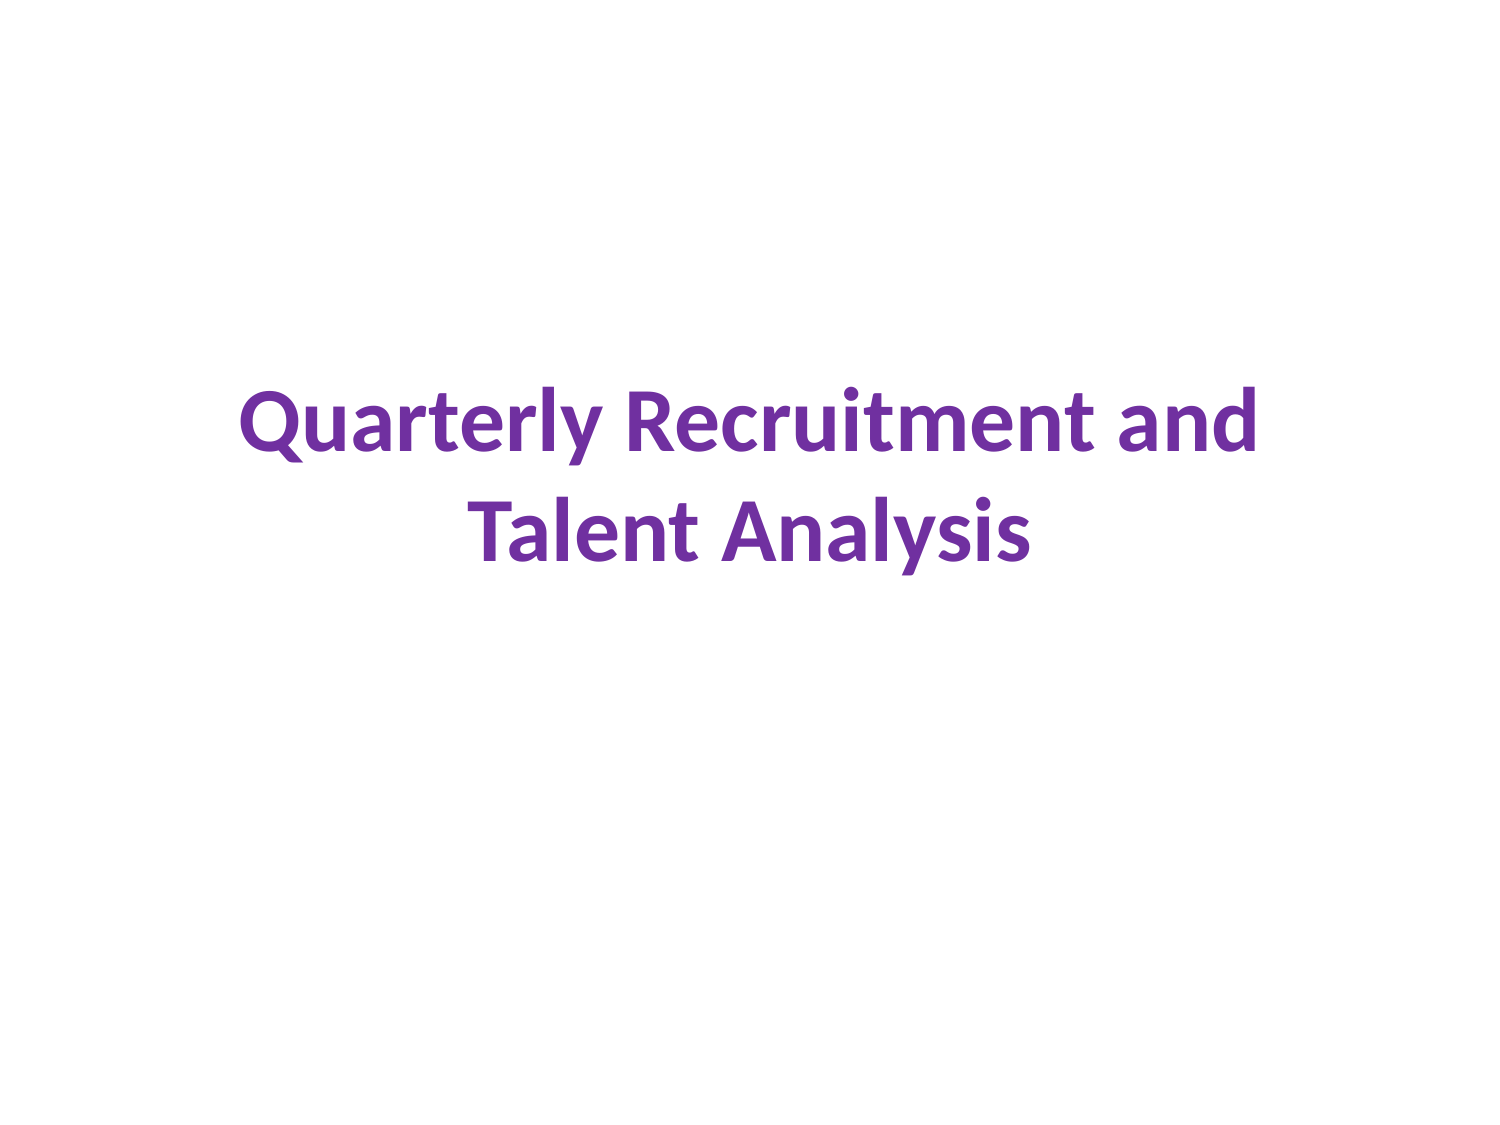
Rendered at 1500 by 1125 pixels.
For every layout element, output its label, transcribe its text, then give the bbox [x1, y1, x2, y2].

title Quarterly Recruitment and Talent Analysis [112, 349, 1388, 591]
